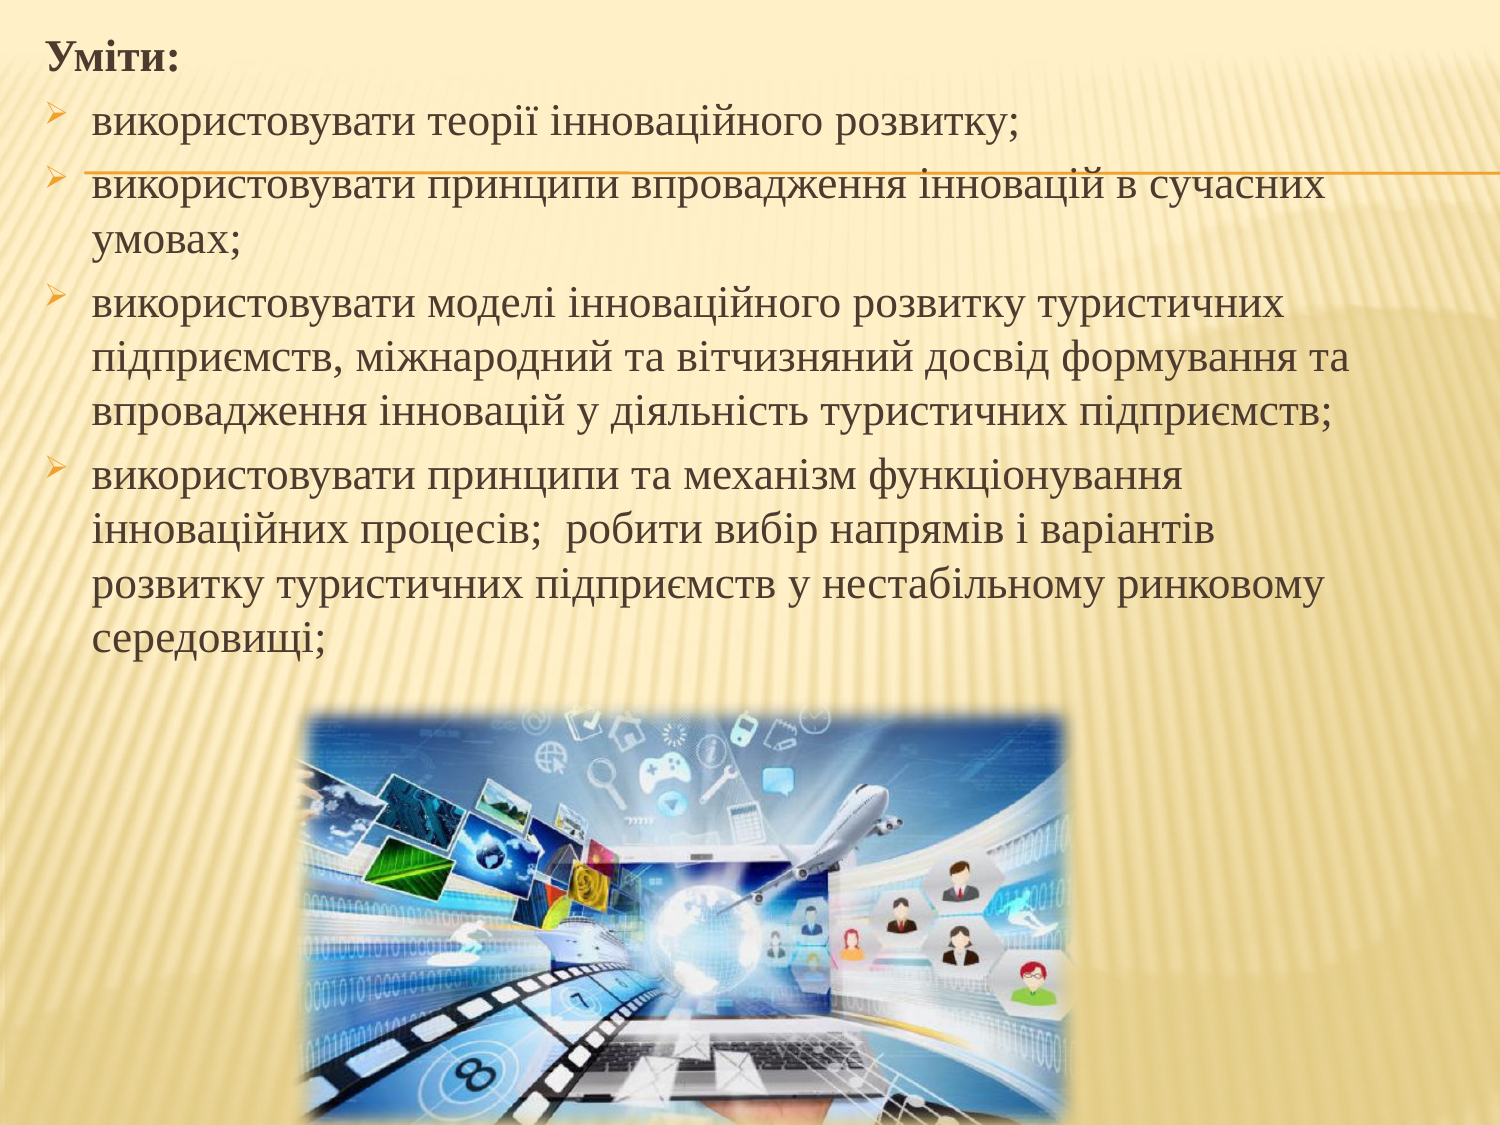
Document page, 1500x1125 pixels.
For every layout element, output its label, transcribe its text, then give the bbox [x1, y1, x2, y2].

picture [288, 697, 1081, 1125]
list Уміти: використовувати теорії інноваційного розвитку; використовувати принципи впровадження інновацій в сучасних умовах; використовувати моделі інноваційного розвитку туристичних підприємств, міжнародний та вітчизняний досвід формування та впровадження інновацій у діяльність туристичних підприємств; використовувати принципи та механізм функціонування інноваційних процесів; робити вибір напрямів і варіантів розвитку туристичних підприємств у нестабільному ринковому середовищі; [29, 19, 1377, 728]
